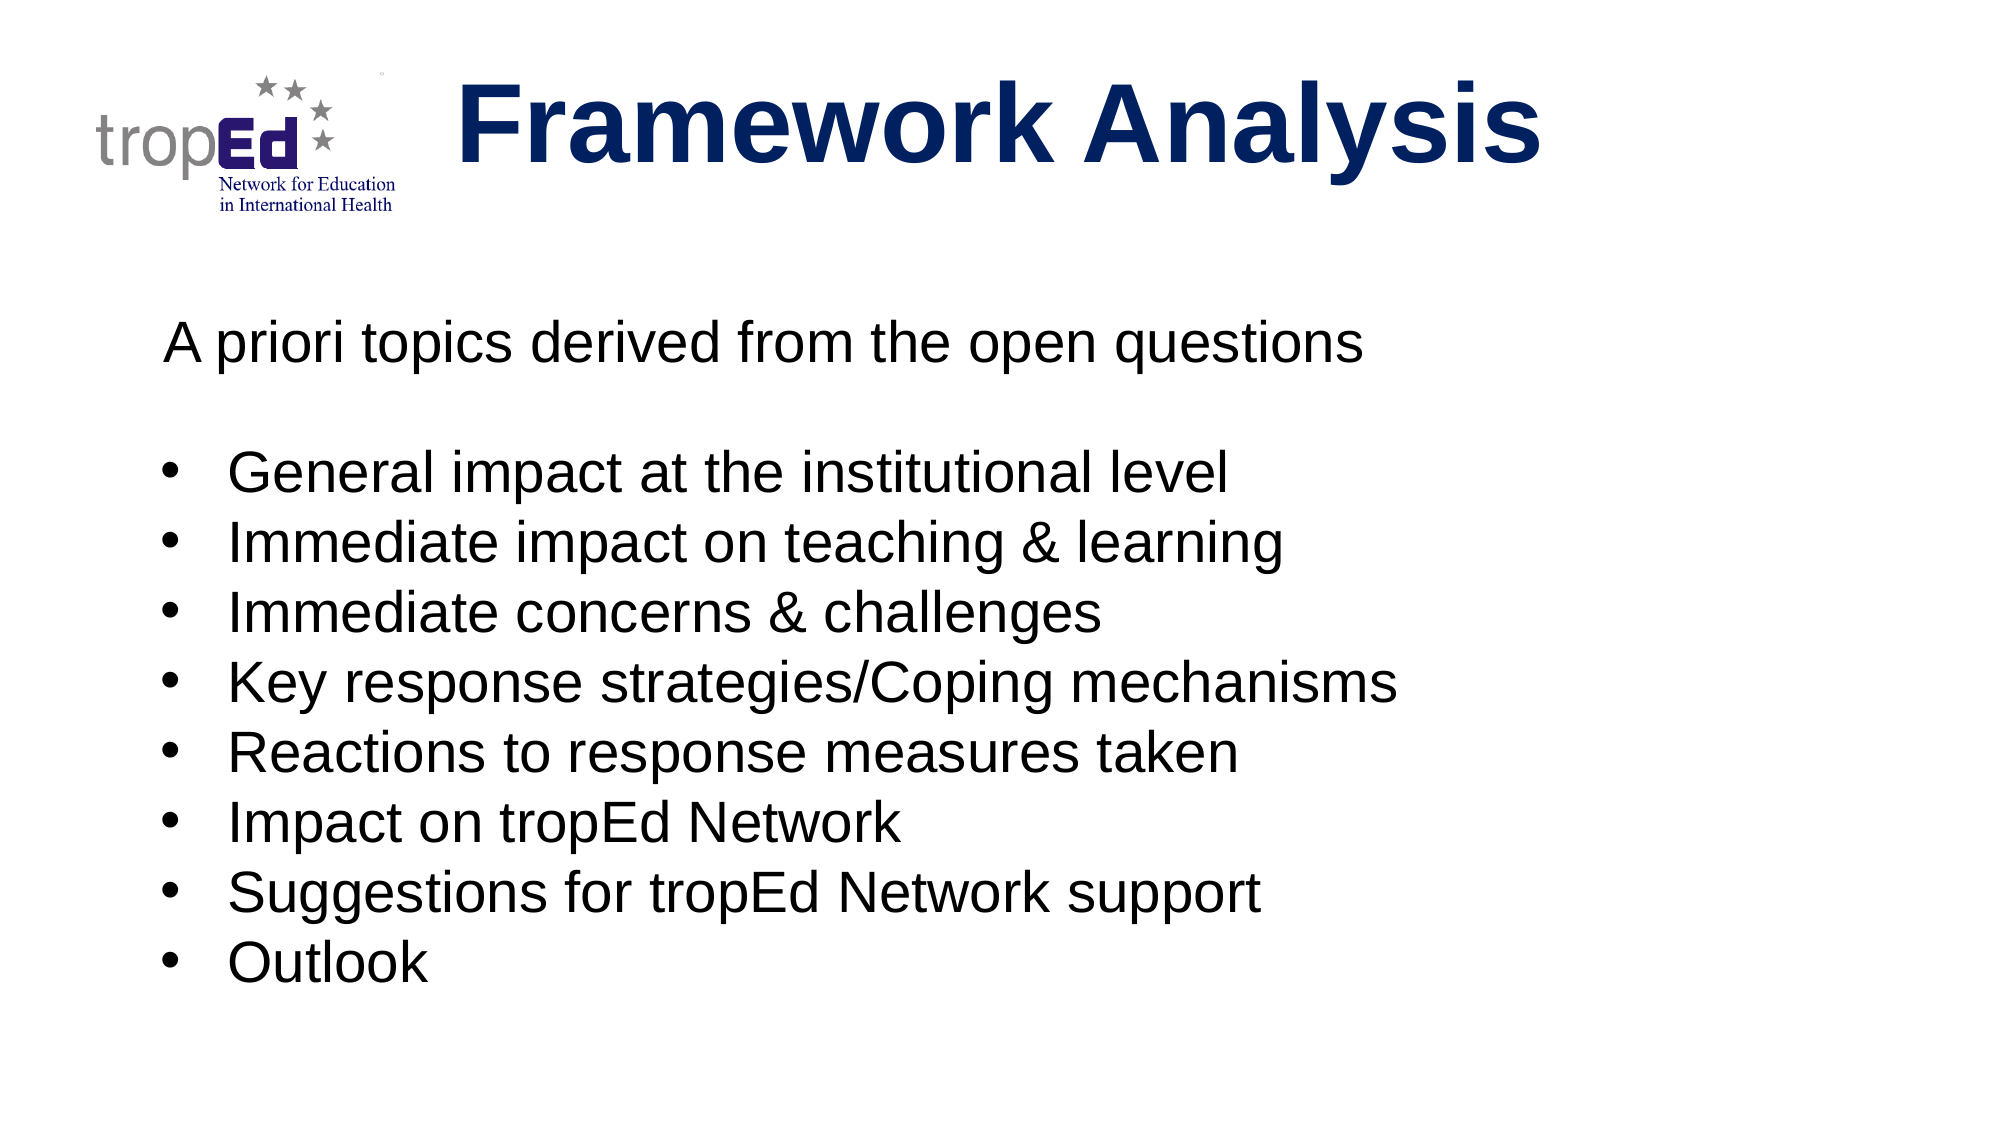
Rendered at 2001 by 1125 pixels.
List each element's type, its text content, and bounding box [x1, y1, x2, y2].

title Framework Analysis [412, 59, 1863, 193]
text_box A priori topics derived from the open questions [73, 296, 1476, 425]
list General impact at the institutional level Immediate impact on teaching & learning Immediate concerns & challenges Key response strategies/Coping mechanisms Reactions to response measures taken Impact on tropEd Network Suggestions for tropEd Network support Outlook [137, 244, 1863, 1041]
picture [73, 59, 412, 246]
